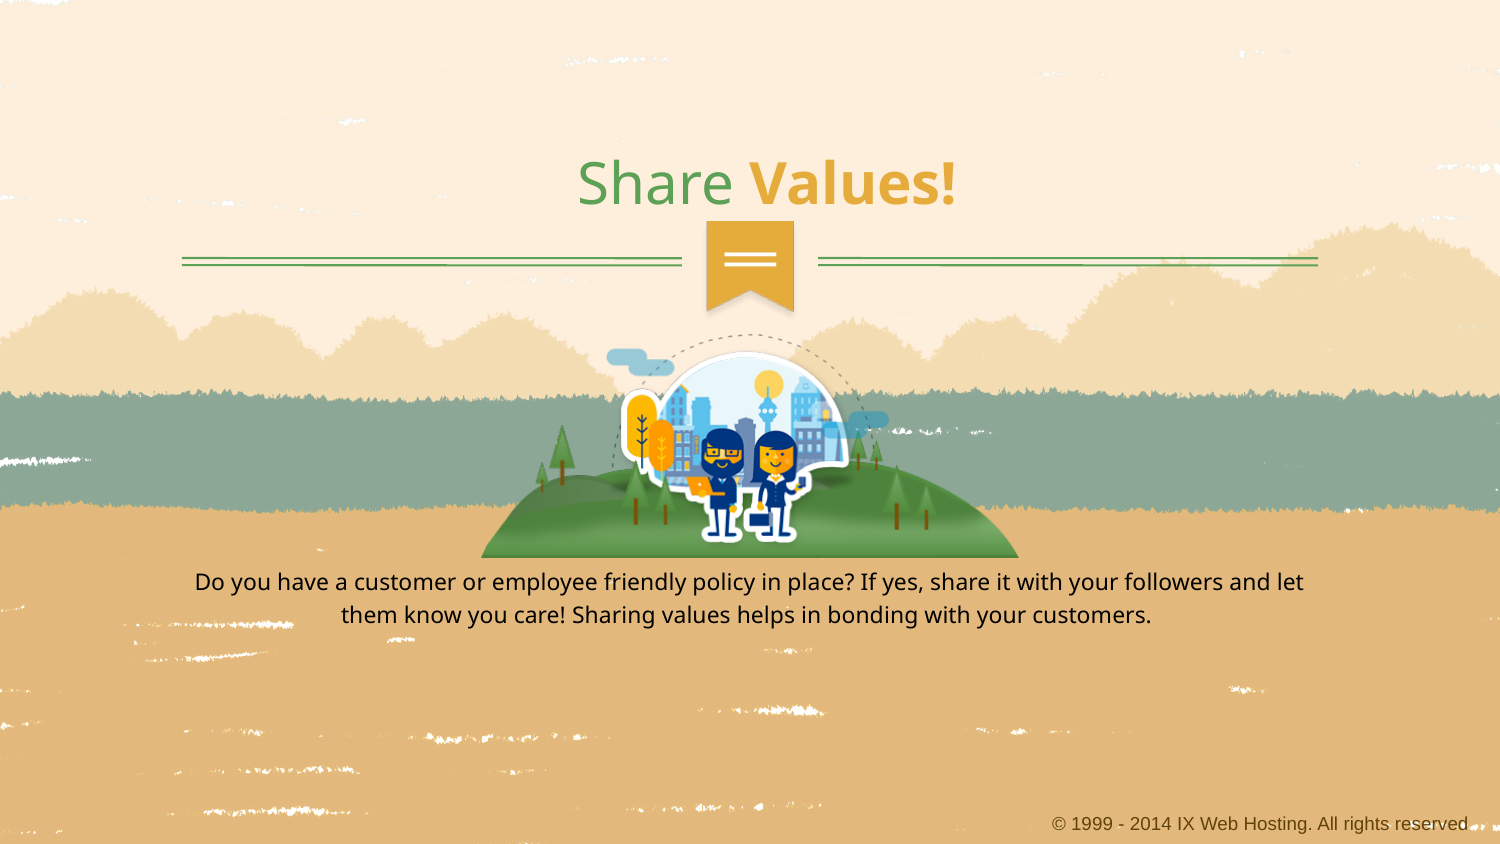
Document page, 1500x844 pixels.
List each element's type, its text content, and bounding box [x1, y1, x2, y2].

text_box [181, 221, 1319, 323]
text_box Share Values! [562, 138, 1100, 220]
text_box © 1999 - 2014 IX Web Hosting. All rights reserved [1037, 804, 1500, 842]
text_box Do you have a customer or employee friendly policy in place? If yes, share it with your followers and let them know you care! Sharing values helps in bonding with your customers. [168, 554, 1332, 636]
picture [0, 0, 1500, 844]
